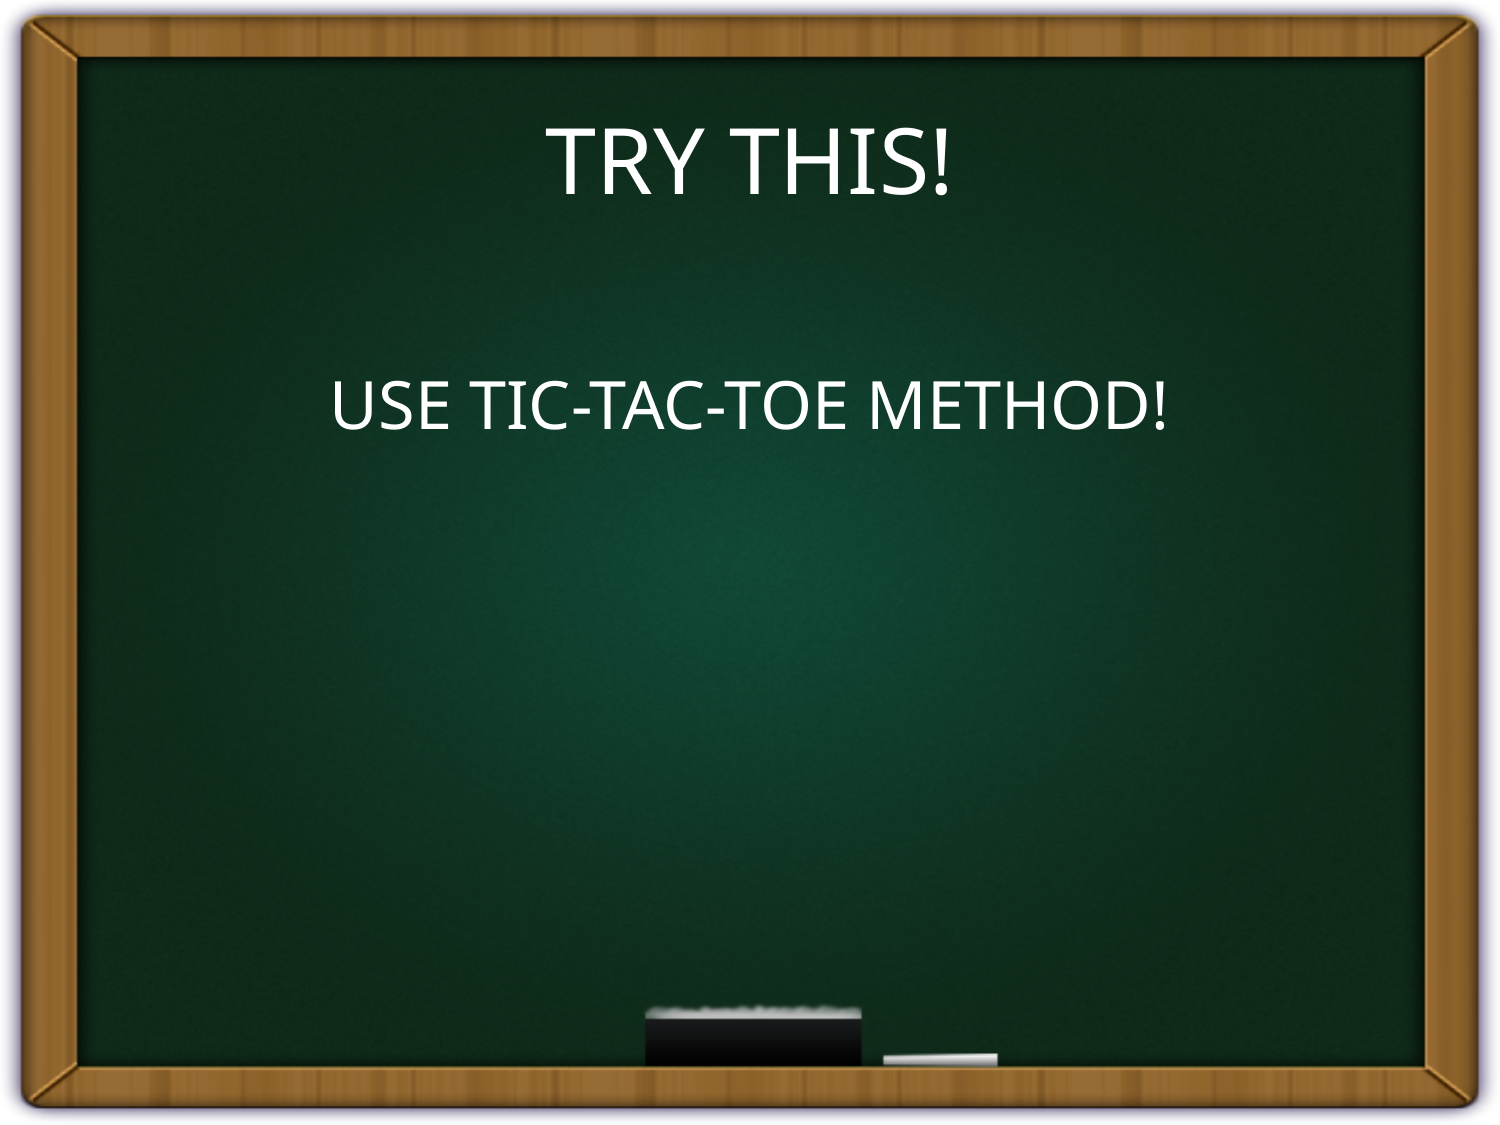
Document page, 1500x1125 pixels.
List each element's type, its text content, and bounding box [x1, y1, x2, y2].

list USE TIC-TAC-TOE METHOD! [75, 354, 1425, 1005]
title TRY THIS! [75, 45, 1425, 270]
picture [0, 0, 1500, 1125]
